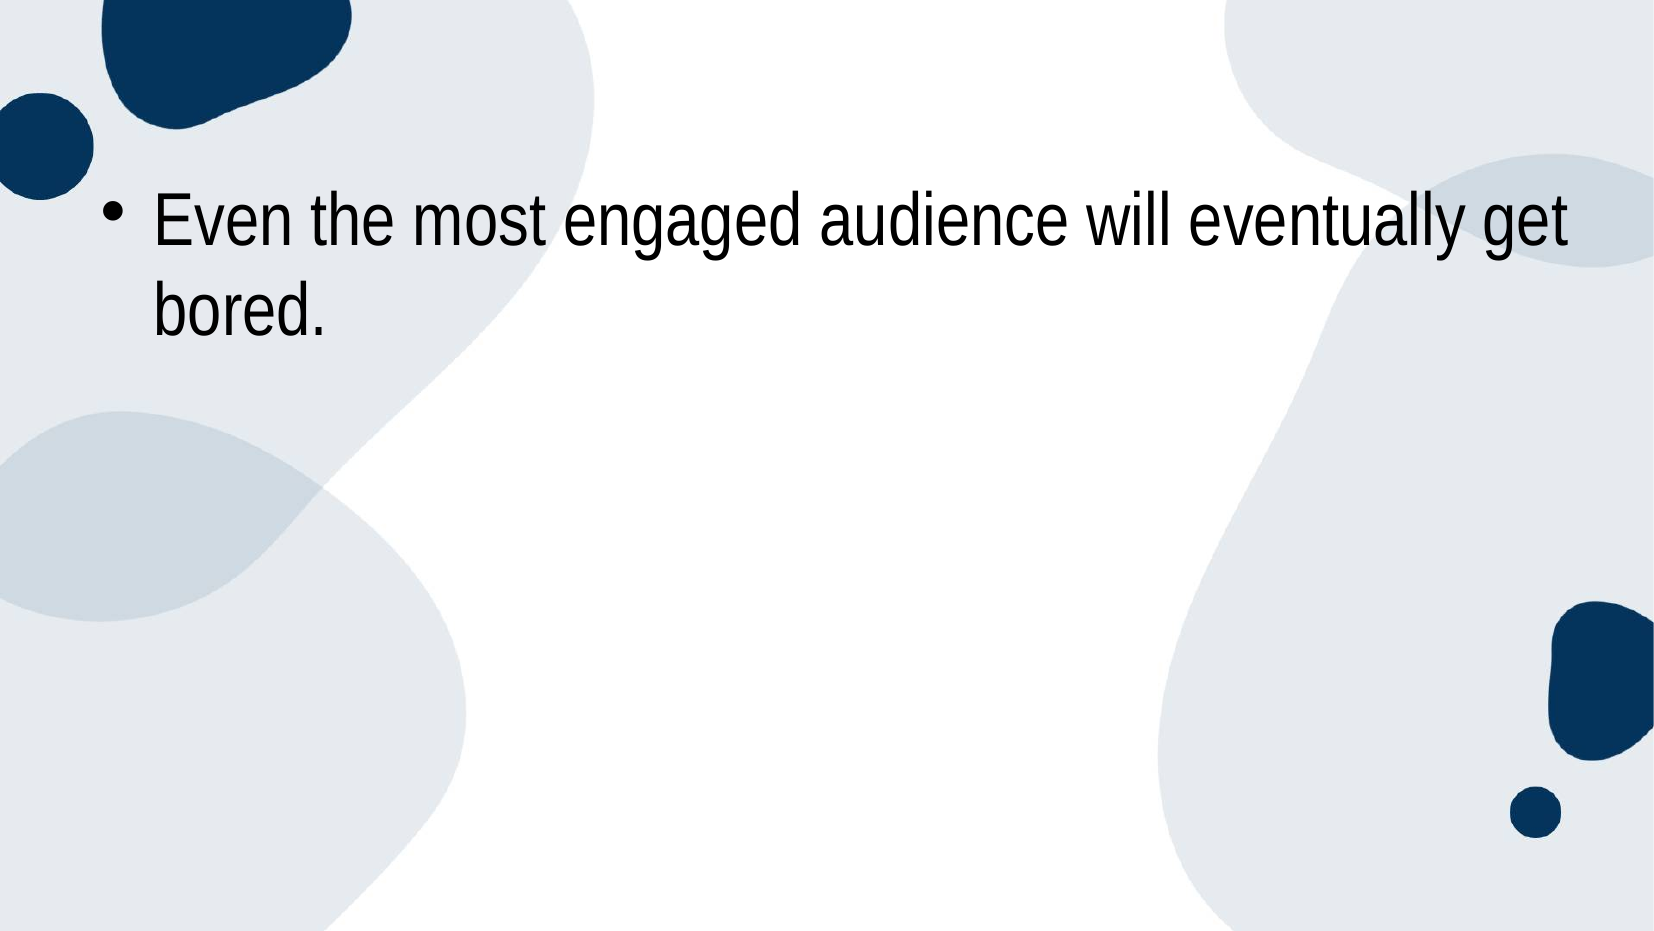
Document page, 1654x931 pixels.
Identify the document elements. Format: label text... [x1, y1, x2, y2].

picture [0, 0, 1654, 931]
list Even the most engaged audience will eventually get bored. [82, 170, 1571, 760]
